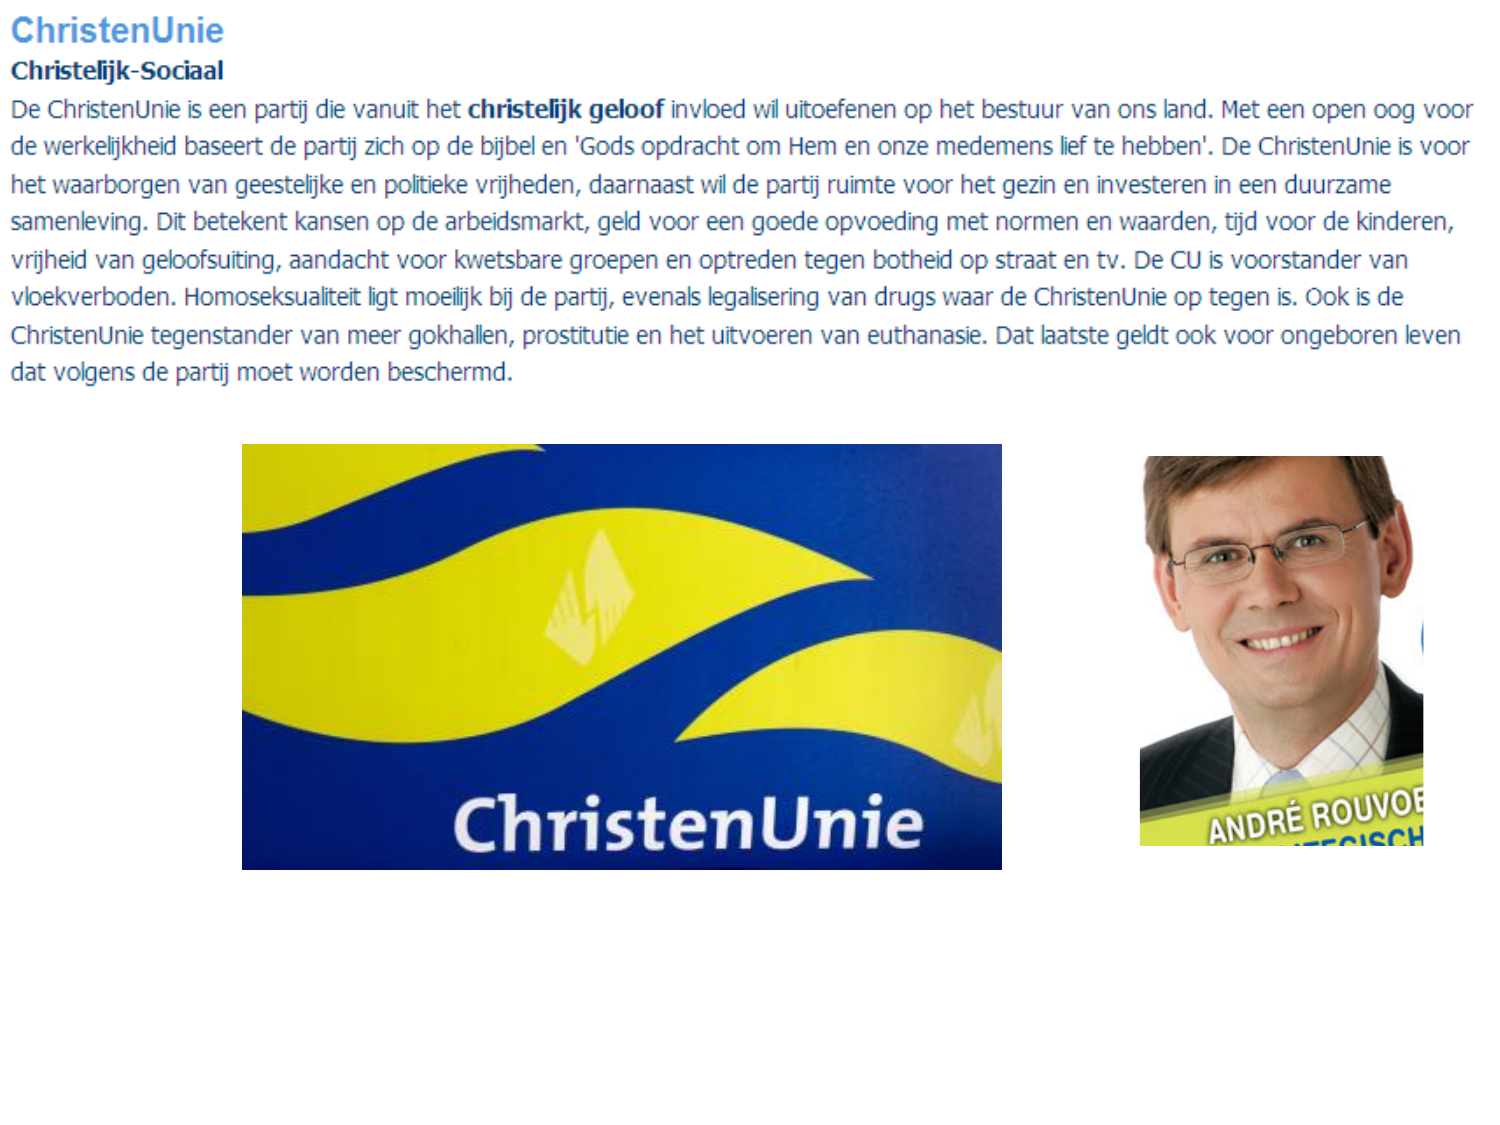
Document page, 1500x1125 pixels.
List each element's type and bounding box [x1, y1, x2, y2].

picture [241, 444, 1002, 870]
picture [1139, 455, 1424, 847]
picture [0, 0, 1483, 398]
